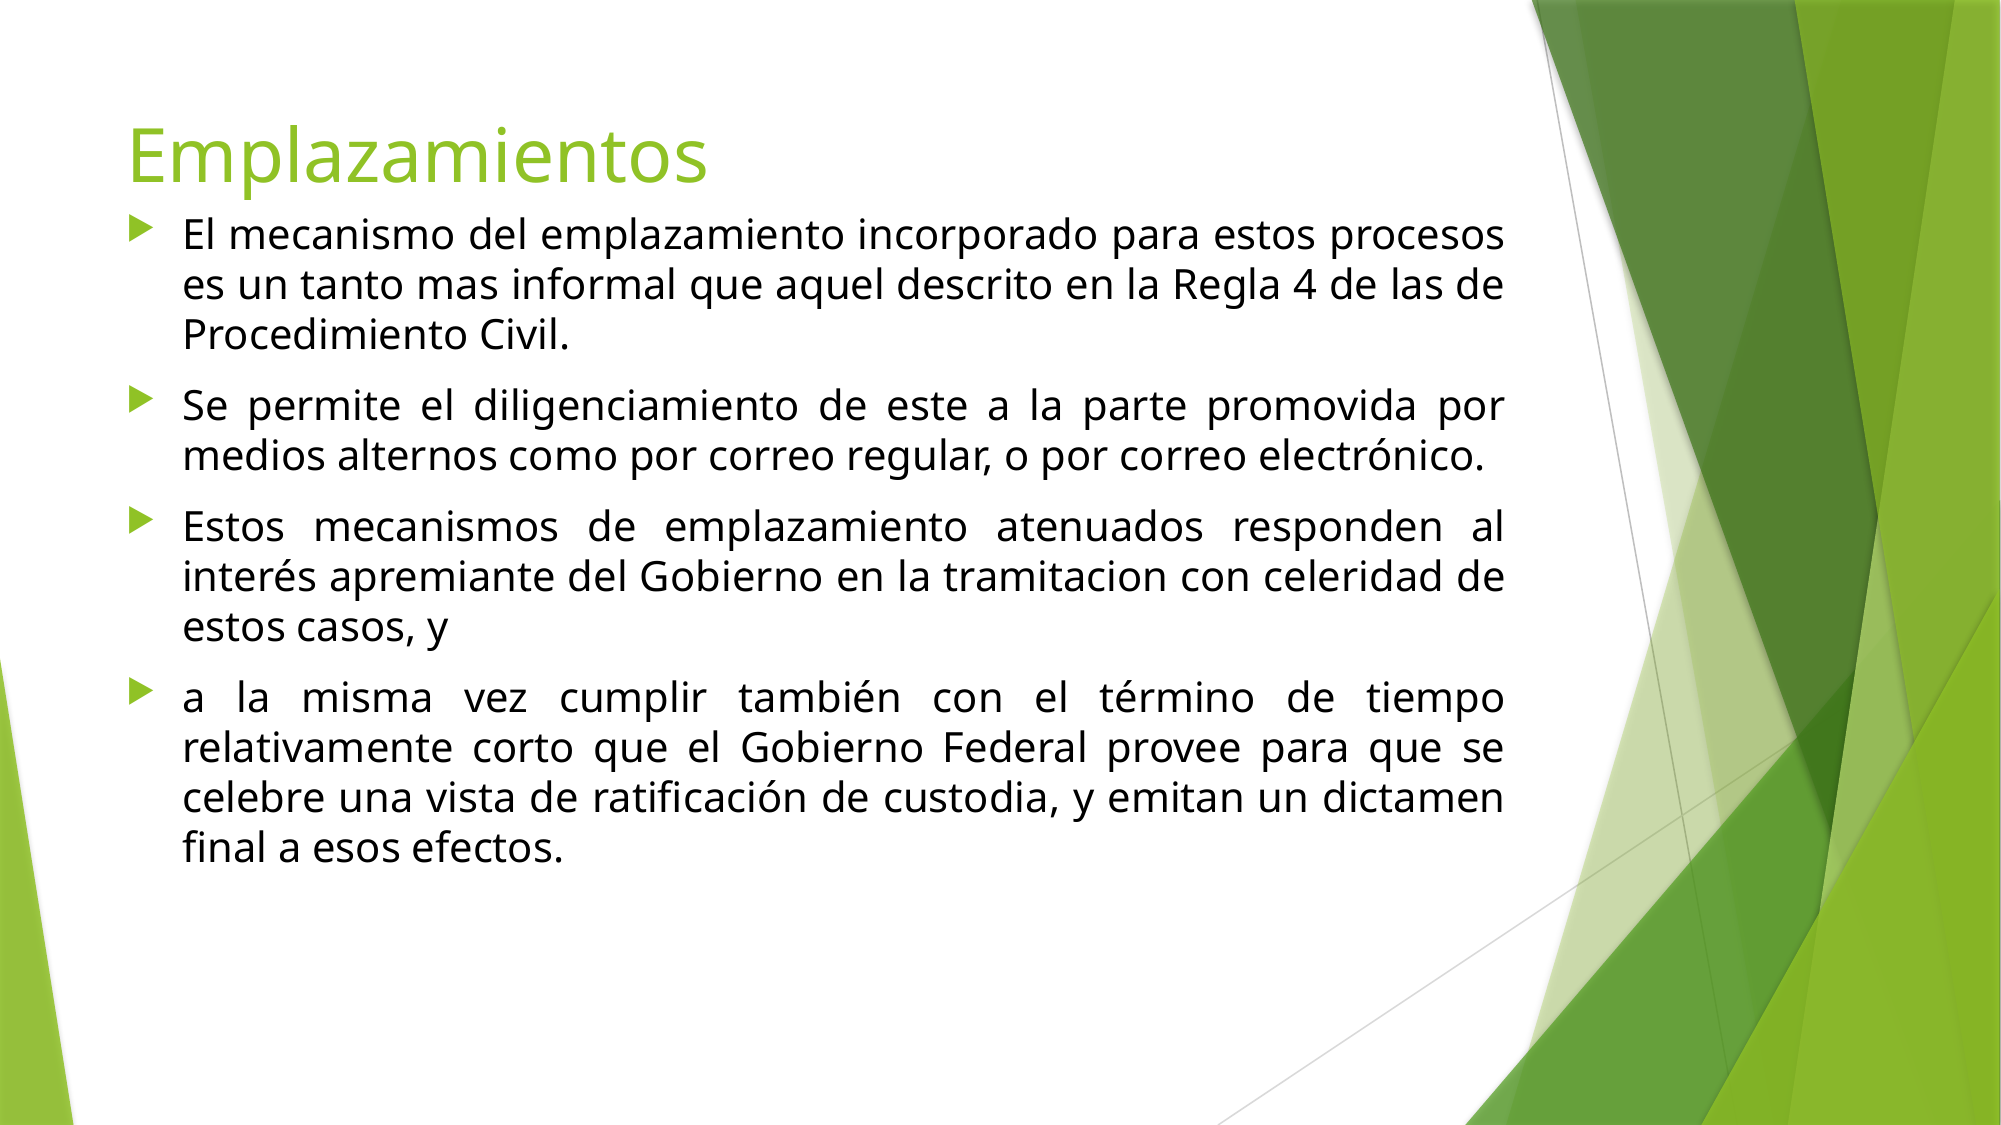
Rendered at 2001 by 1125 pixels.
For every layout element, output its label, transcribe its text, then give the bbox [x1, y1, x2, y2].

list El mecanismo del emplazamiento incorporado para estos procesos es un tanto mas informal que aquel descrito en la Regla 4 de las de Procedimiento Civil. Se permite el diligenciamiento de este a la parte promovida por medios alternos como por correo regular, o por correo electrónico. Estos mecanismos de emplazamiento atenuados responden al interés apremiante del Gobierno en la tramitacion con celeridad de estos casos, y a la misma vez cumplir también con el término de tiempo relativamente corto que el Gobierno Federal provee para que se celebre una vista de ratificación de custodia, y emitan un dictamen final a esos efectos. [111, 200, 1522, 992]
title Emplazamientos [111, 99, 1522, 200]
